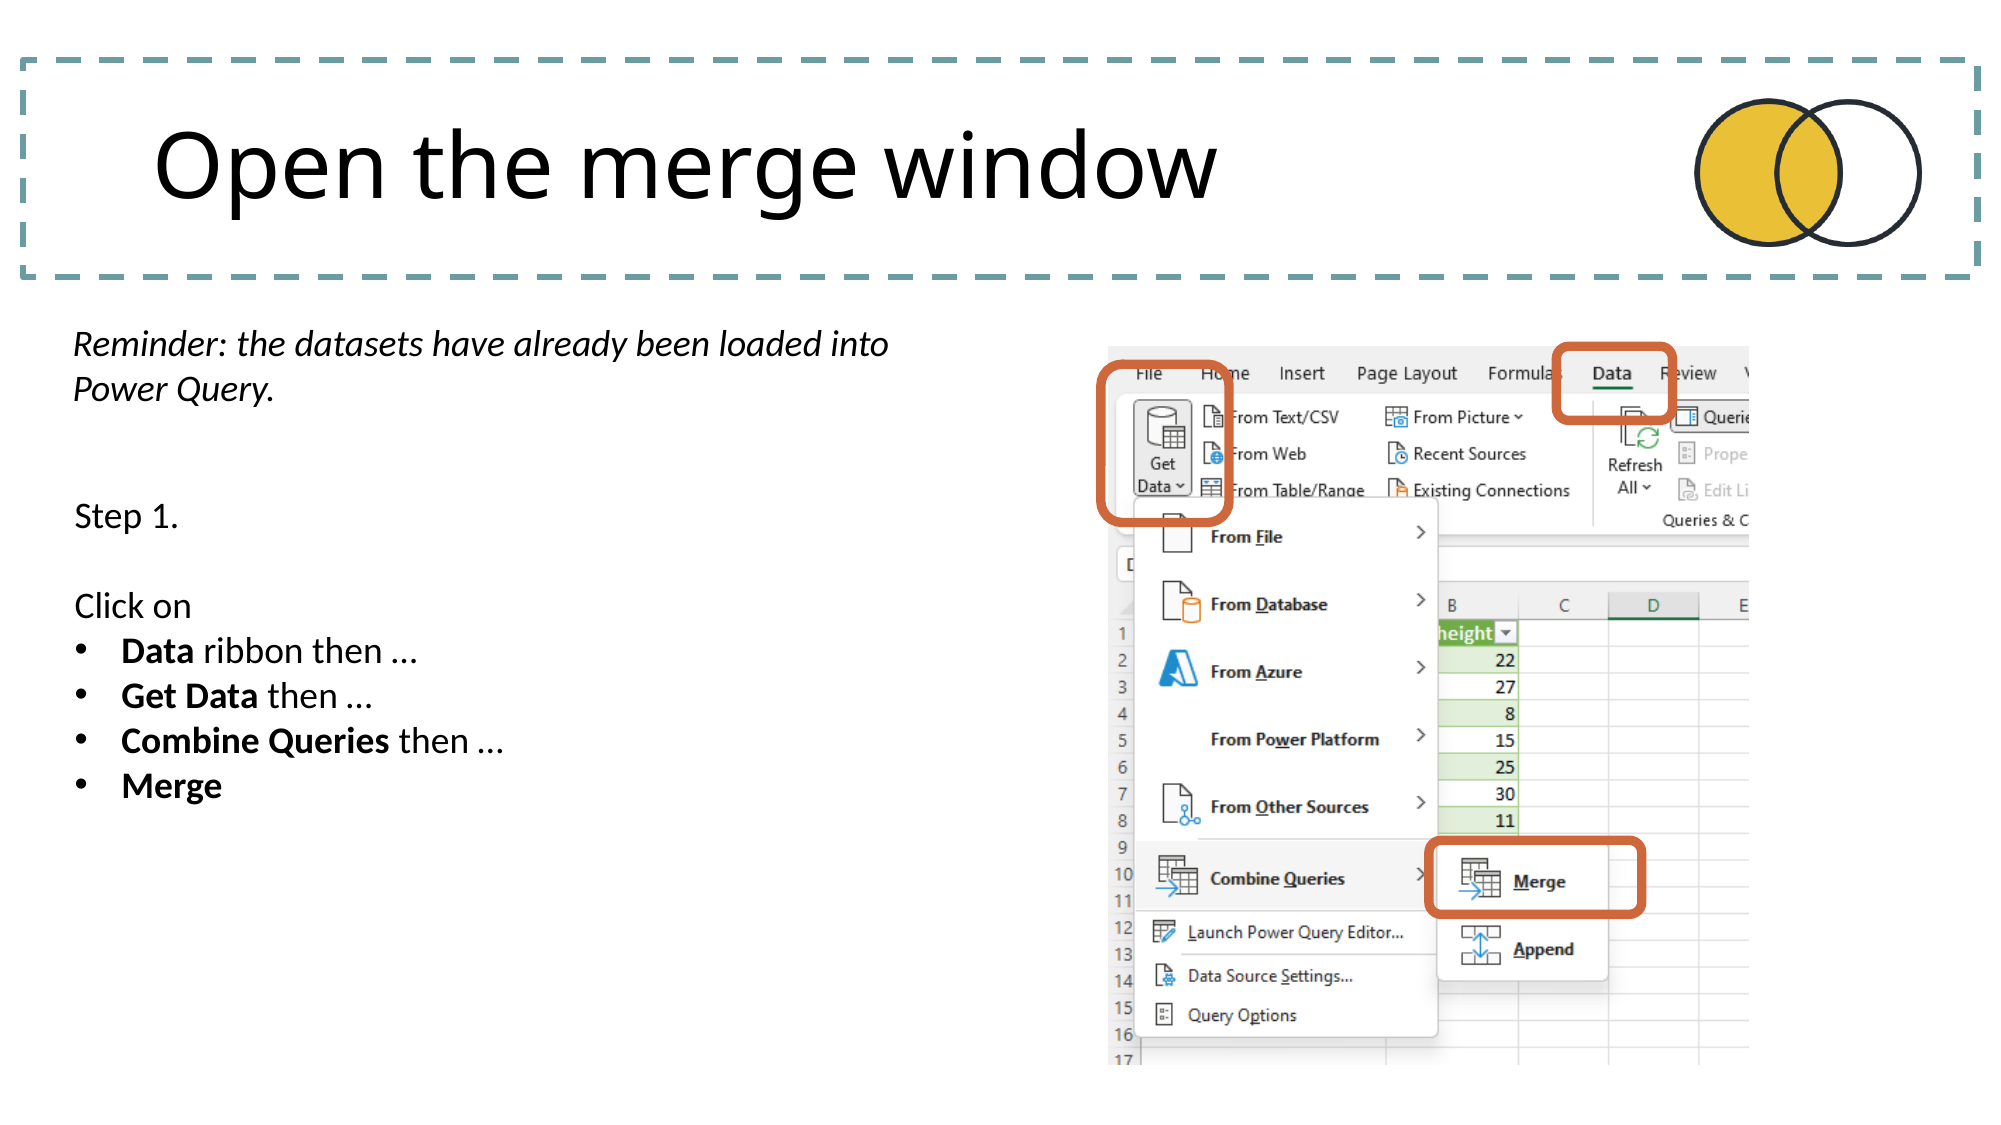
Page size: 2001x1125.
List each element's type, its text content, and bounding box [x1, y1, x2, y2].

text_box Step 1. Click on Data ribbon then … Get Data then … Combine Queries then … Merge [59, 483, 1058, 814]
text_box Reminder: the datasets have already been loaded into Power Query. [57, 311, 971, 416]
picture [1694, 98, 1922, 248]
picture [1108, 346, 1749, 1066]
text_box [1099, 368, 1108, 519]
title Open the merge window [137, 59, 1863, 278]
